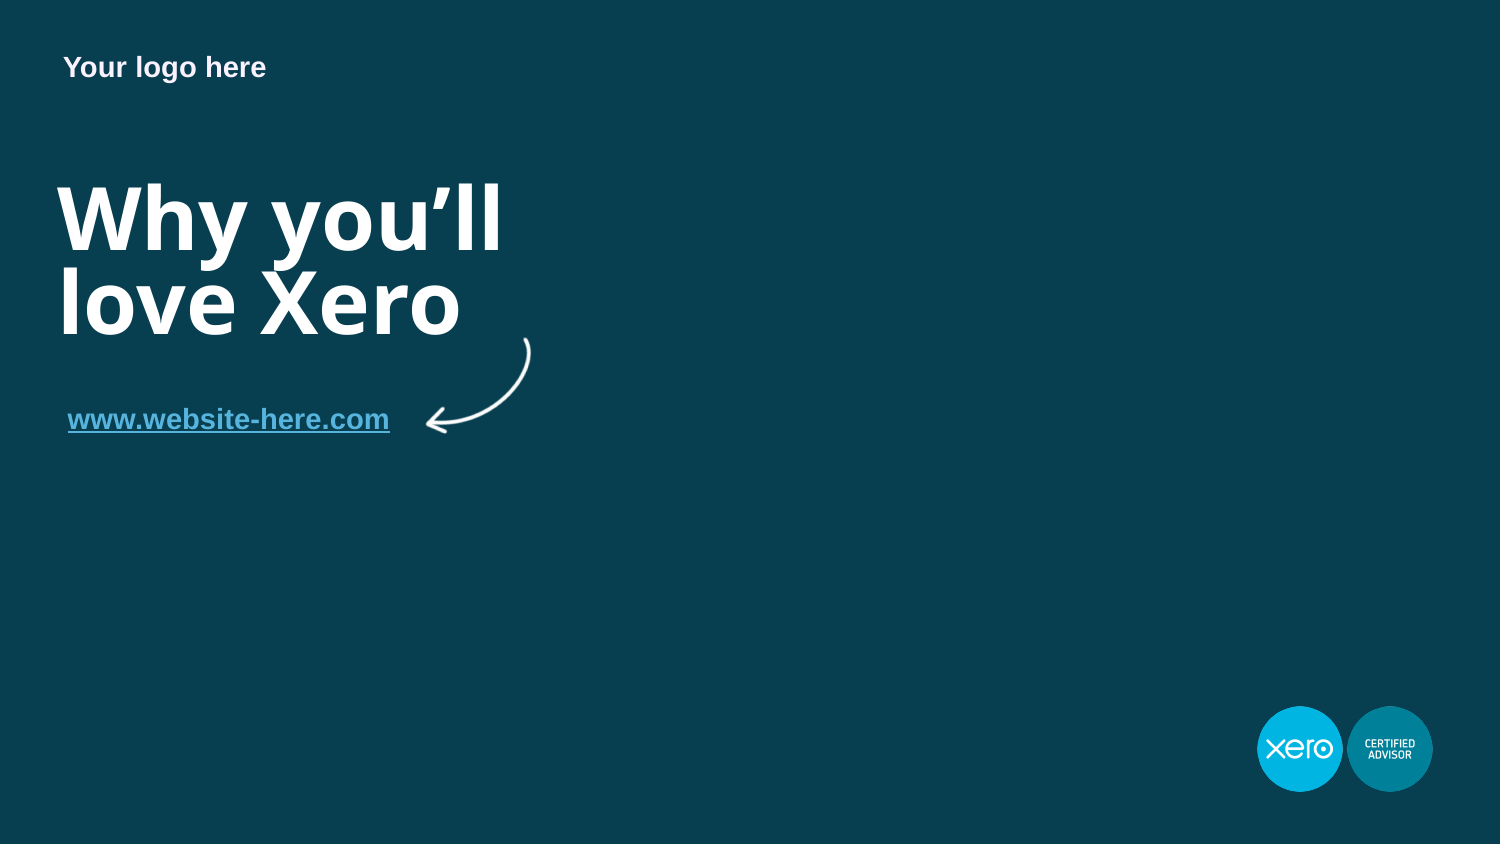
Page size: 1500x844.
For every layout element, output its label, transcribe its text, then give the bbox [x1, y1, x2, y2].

subtitle www.website-here.com [52, 385, 908, 602]
title Why you’ll love Xero [41, 168, 583, 385]
picture [403, 316, 557, 457]
picture [1238, 687, 1452, 811]
